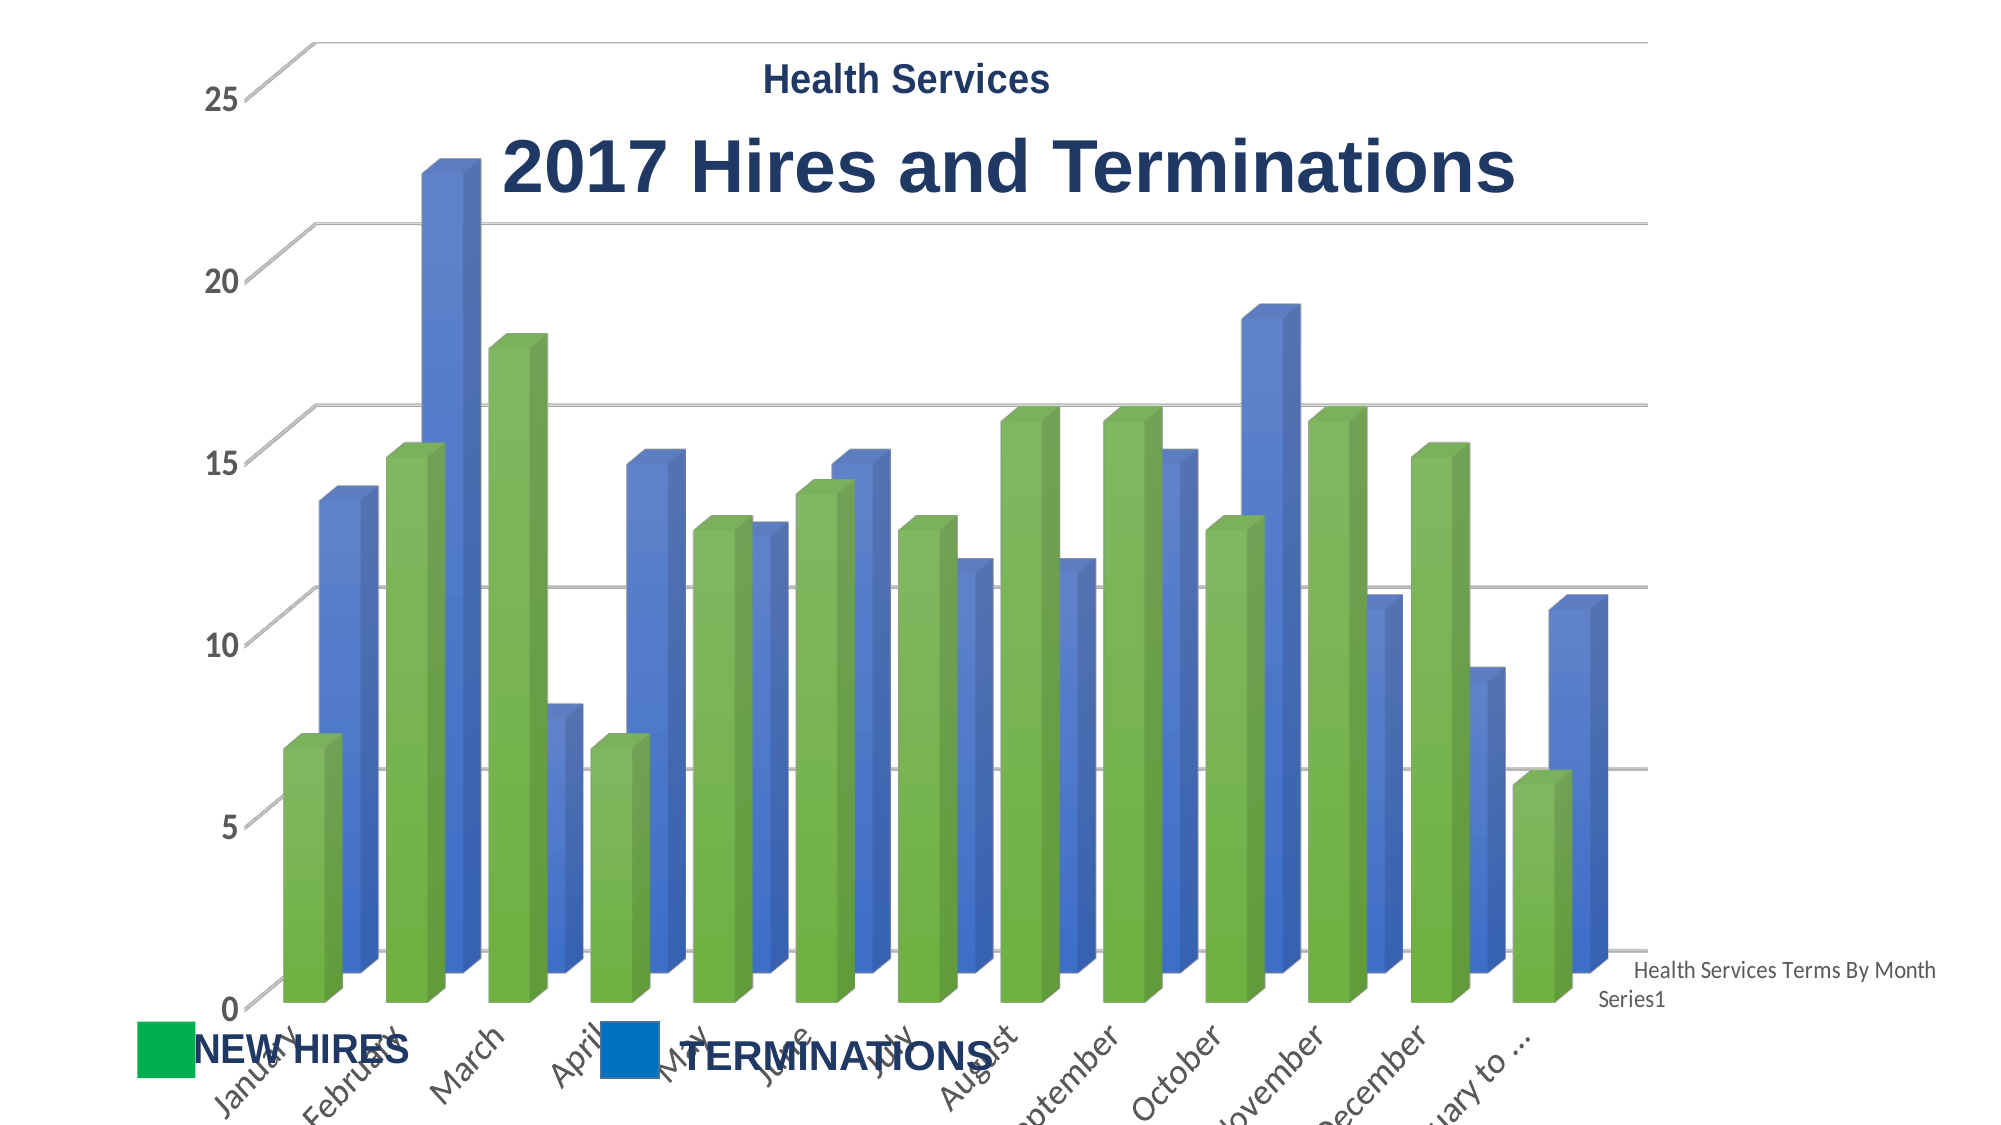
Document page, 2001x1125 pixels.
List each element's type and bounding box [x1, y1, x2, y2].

chart [98, 15, 1937, 1125]
